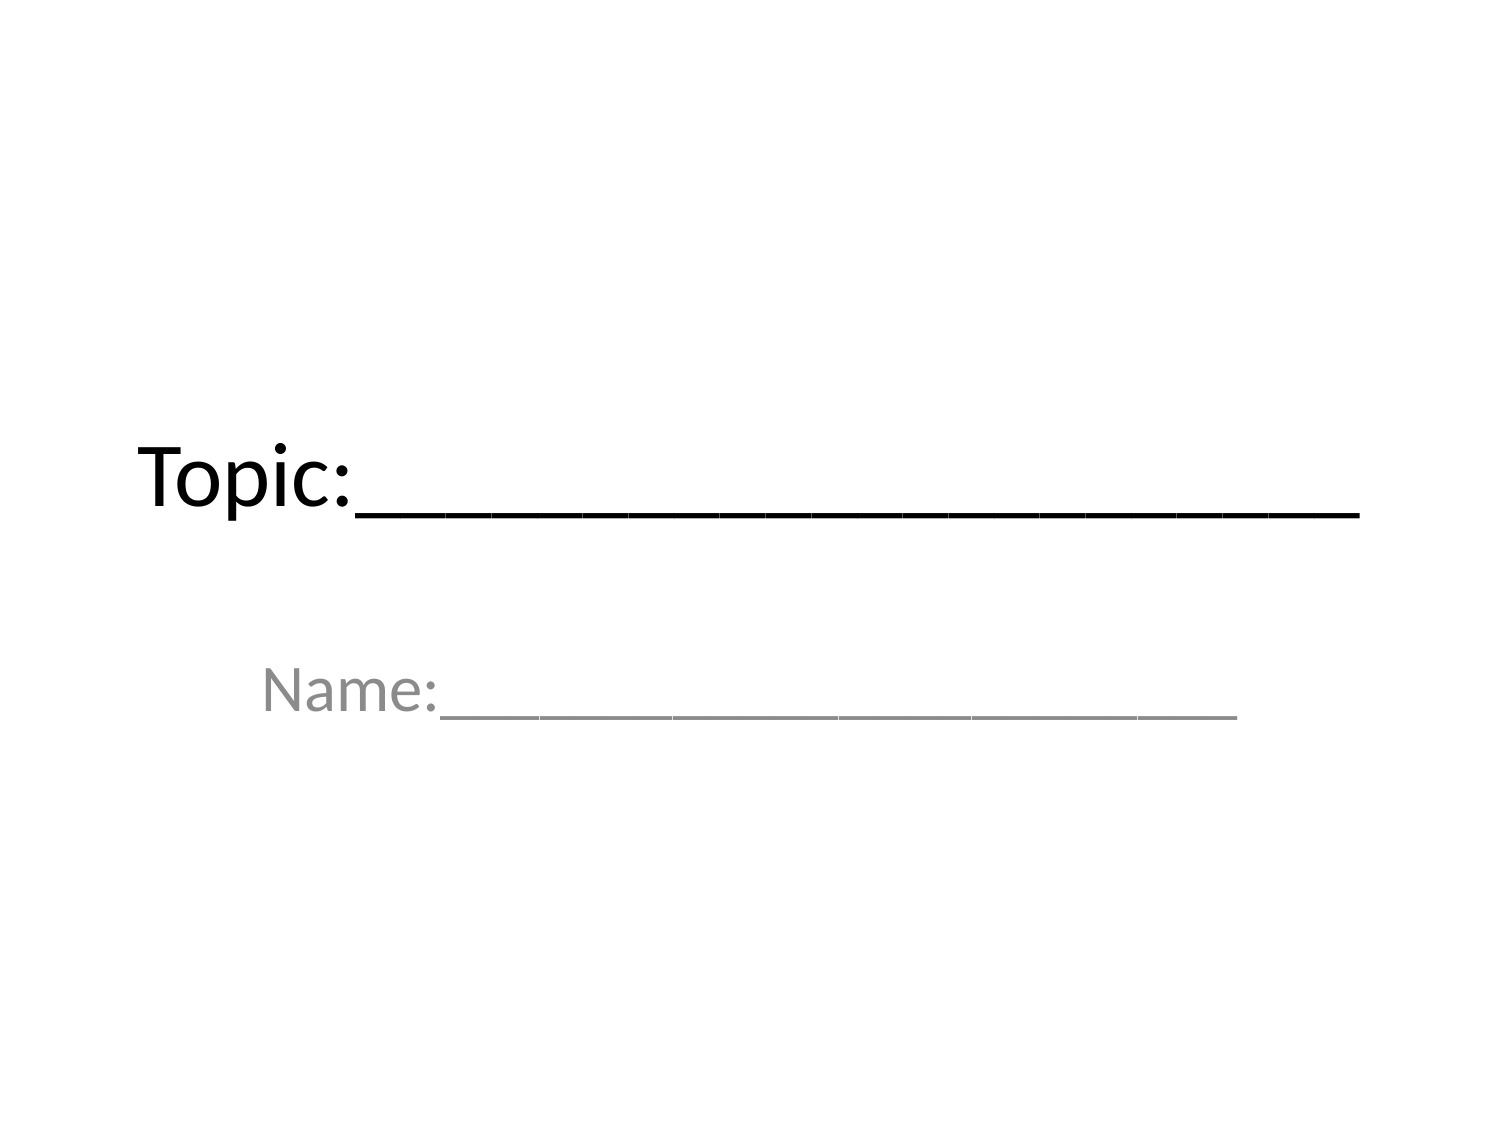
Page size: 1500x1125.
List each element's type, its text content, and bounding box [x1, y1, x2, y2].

subtitle Name:________________________ [225, 637, 1275, 925]
title Topic:______________________ [112, 349, 1388, 591]
